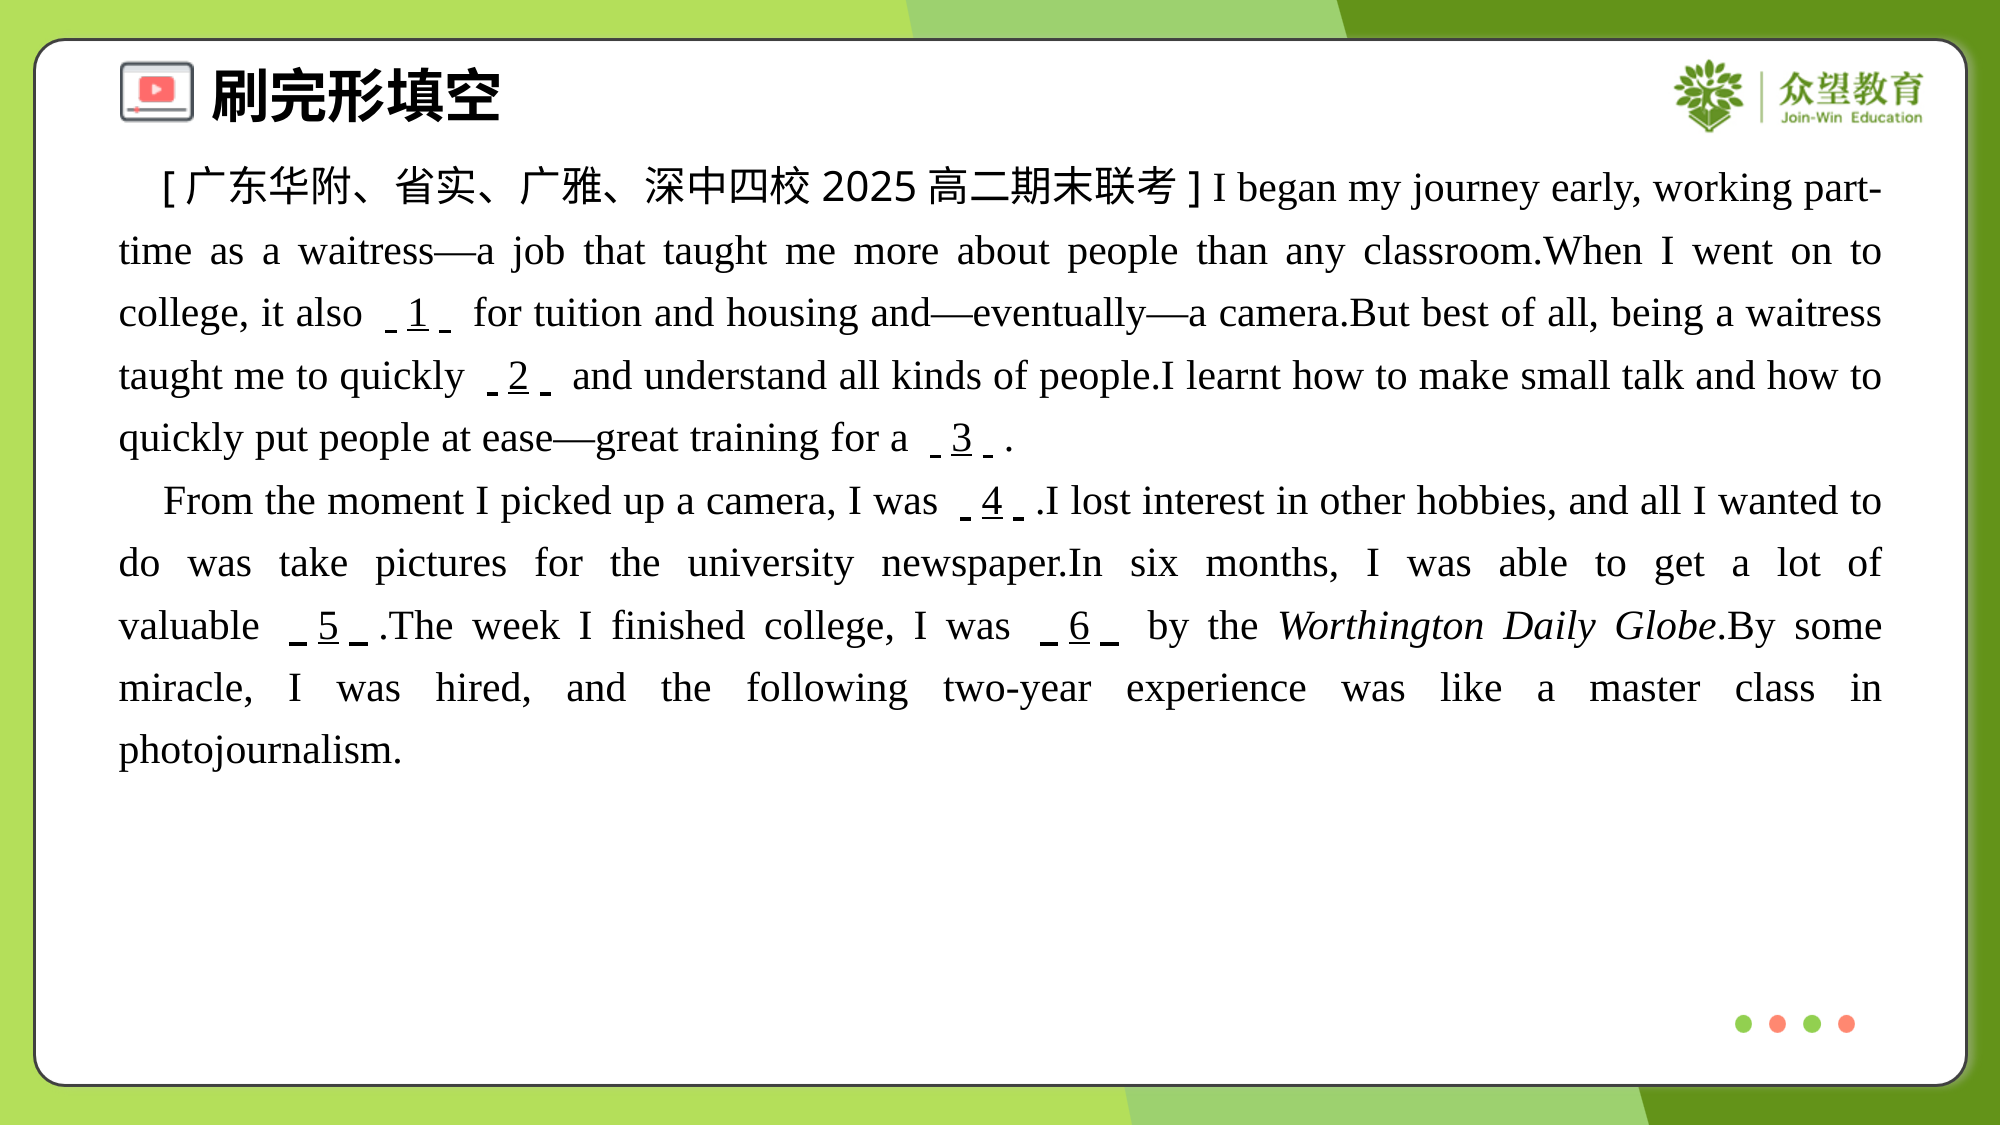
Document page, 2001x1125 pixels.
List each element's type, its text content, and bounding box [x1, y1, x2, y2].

picture [0, 0, 2000, 1125]
text_box [广东华附、省实、广雅、深中四校2025高二期末联考] I began my journey early, working part-time as a waitress—a job that taught me more about people than any classroom.When I went on to college, it also . .1. . for tuition and housing and—eventually—a camera.But best of all, being a waitress taught me to quickly . .2. . and understand all kinds of people.I learnt how to make small talk and how to quickly put people at ease—great training for a . .3. .. From the moment I picked up a camera, I was . .4. ..I lost interest in other hobbies, and all I wanted to do was take pictures for the university newspaper.In six months, I was able to get a lot of valuable . .5. ..The week I finished college, I was . .6. . by the Worthington Daily Globe.By some miracle, I was hired, and the following two-year experience was like a master class in photojournalism.#2 [118, 147, 1883, 767]
